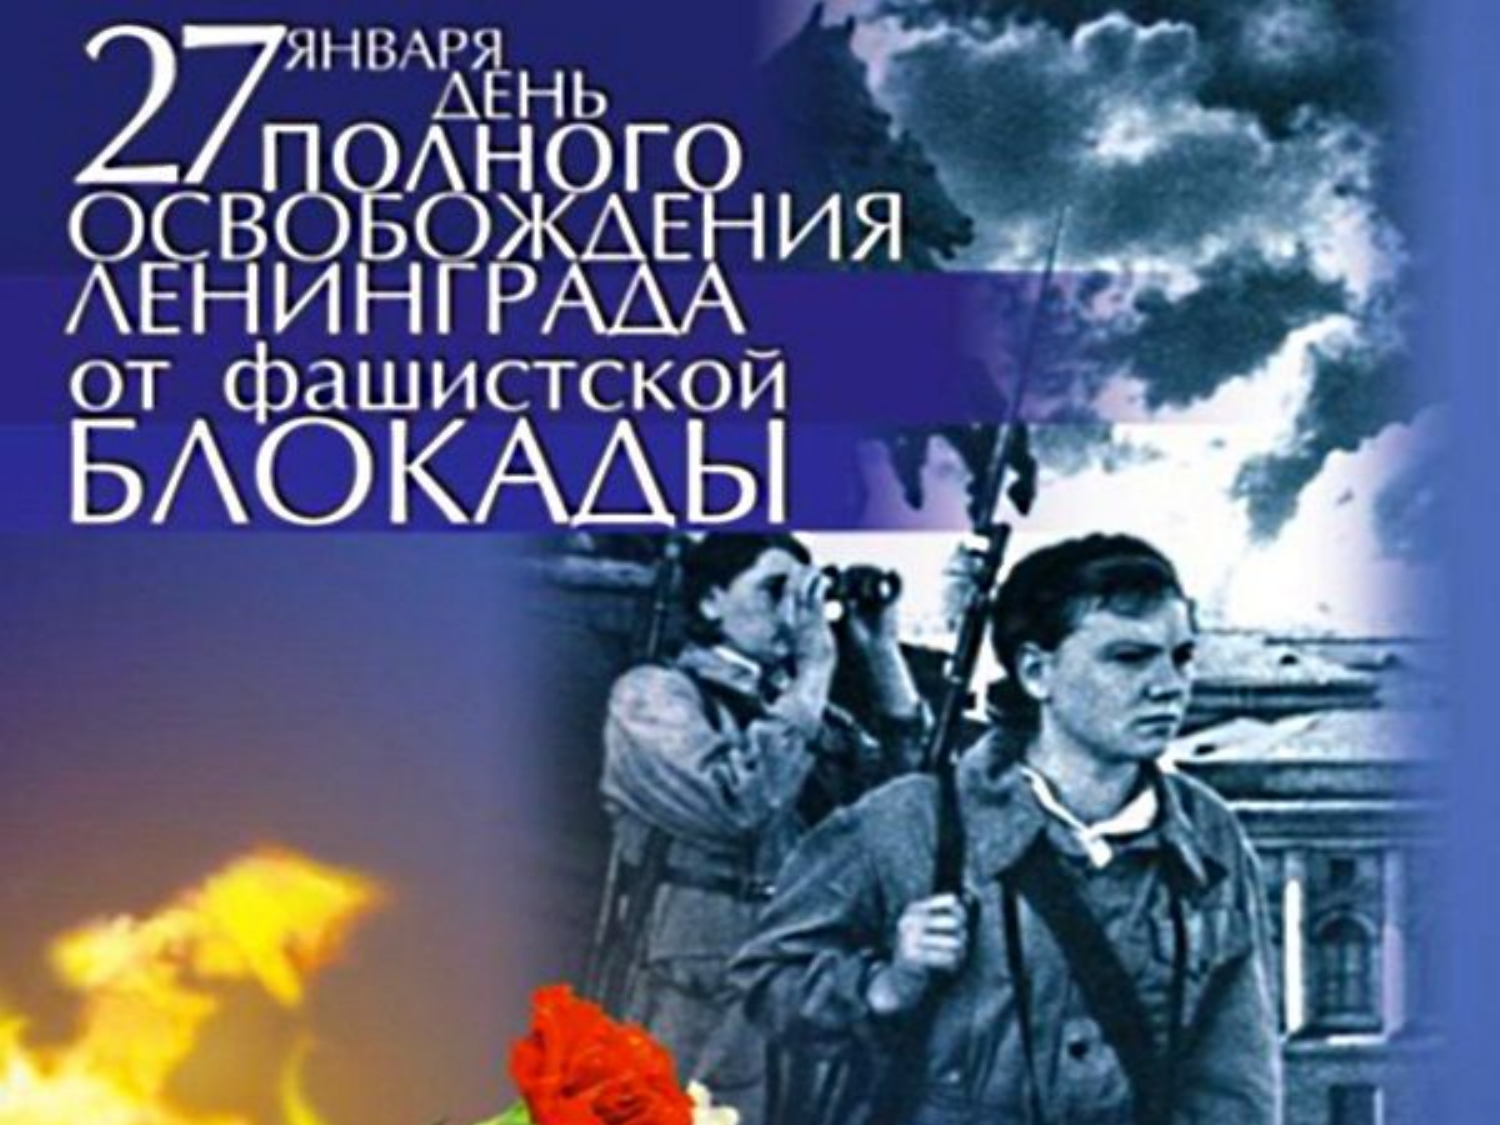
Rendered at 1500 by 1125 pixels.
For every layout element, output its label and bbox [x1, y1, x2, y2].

list [0, 0, 1500, 1125]
